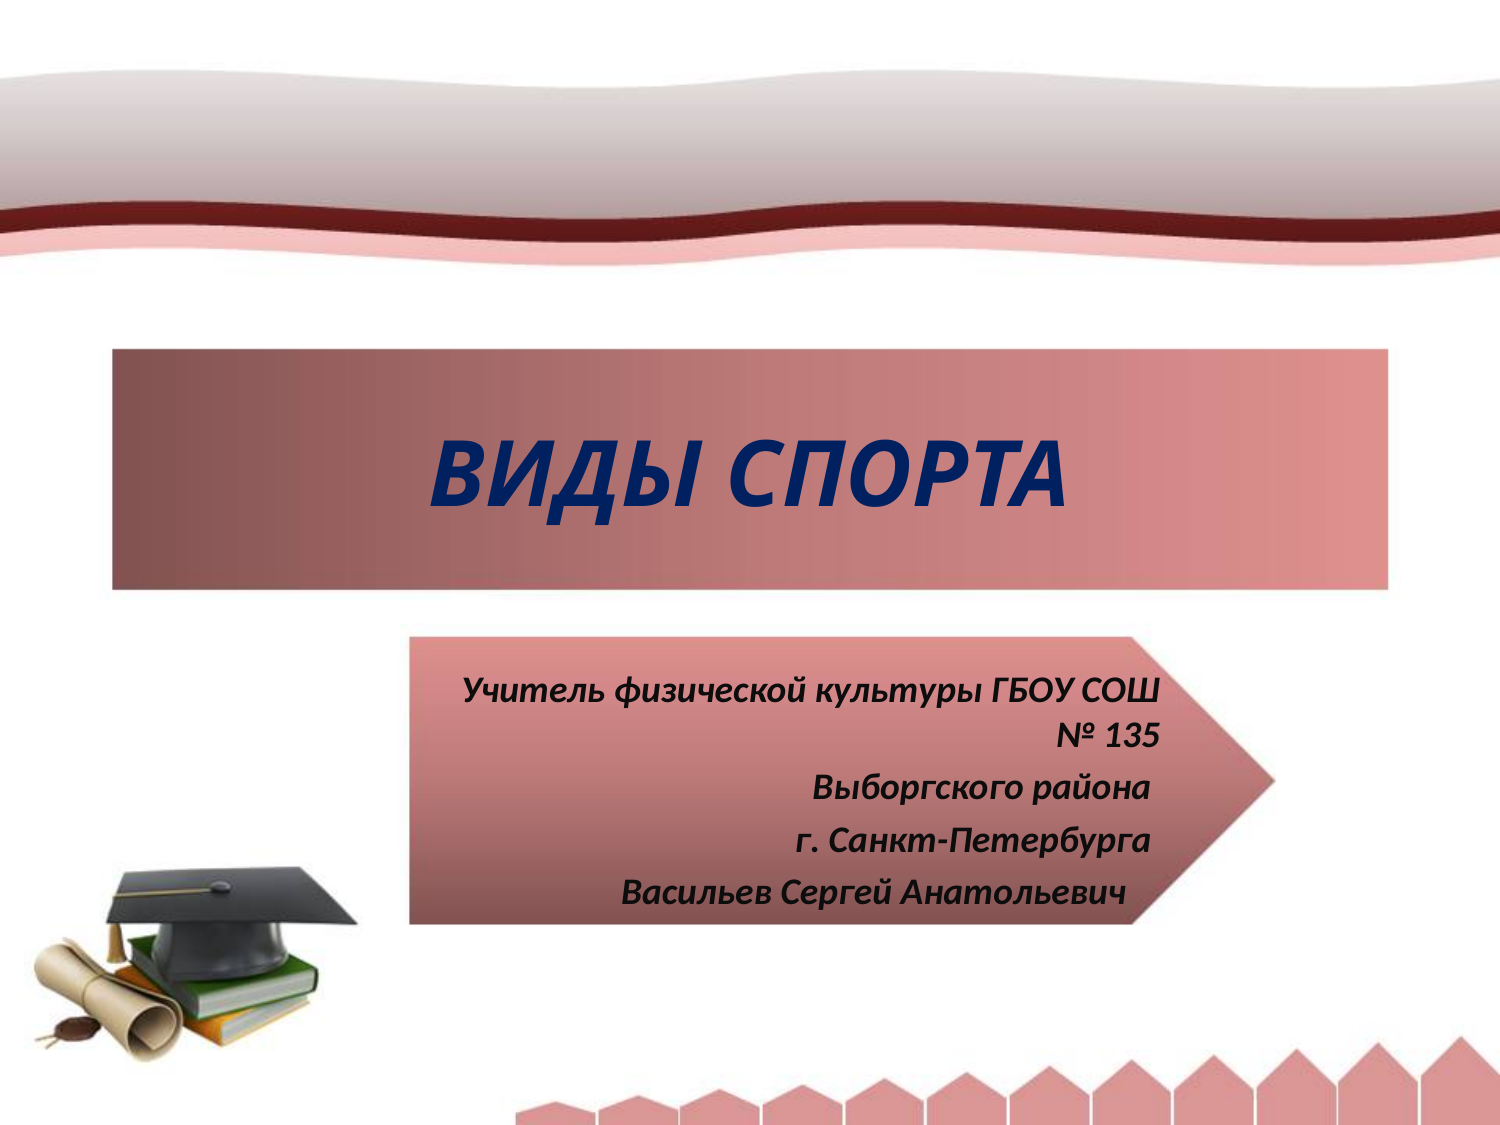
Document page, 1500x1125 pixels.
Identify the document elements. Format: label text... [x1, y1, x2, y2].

title ВИДЫ СПОРТА [112, 349, 1388, 591]
picture [0, 0, 1500, 1125]
subtitle Учитель физической культуры ГБОУ СОШ № 135 Выборгского района г. Санкт-Петербурга Васильев Сергей Анатольевич [359, 656, 1176, 926]
